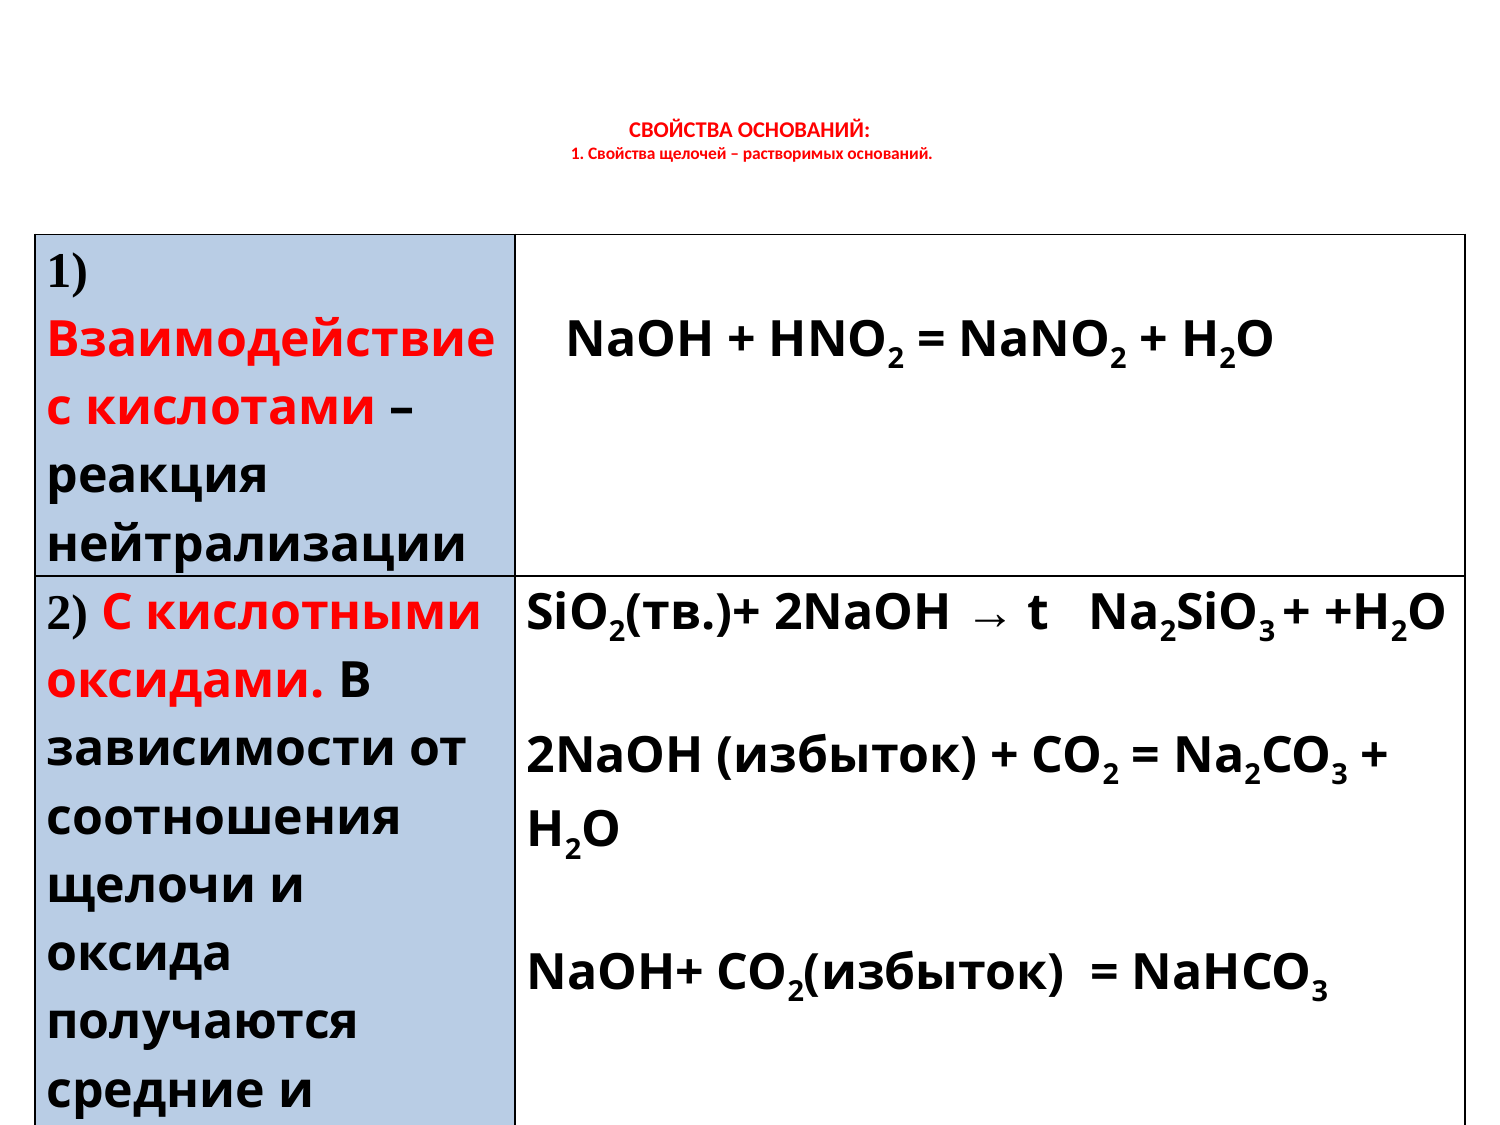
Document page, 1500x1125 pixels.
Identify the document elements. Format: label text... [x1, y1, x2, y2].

table_header NaOH + HNO2 = NaNO2 + H2O [516, 235, 1464, 575]
table_cell 2) С кислотными оксидами. В зависимости от соотношения щелочи и оксида получаются средние и кислые соли [36, 577, 514, 1125]
table_cell SiO2(тв.)+ 2NaOH → t Na2SiO3 + +H2O 2NaOH (избыток) + CO2 = Na2CO3 + H2O NaOH+ CO2(избыток) = NaНCO3 [516, 577, 1464, 1125]
table_header 1) Взаимодействие с кислотами – реакция нейтрализации [36, 235, 514, 575]
title СВОЙСТВА ОСНОВАНИЙ: 1. Свойства щелочей – растворимых оснований. [75, 45, 1425, 233]
